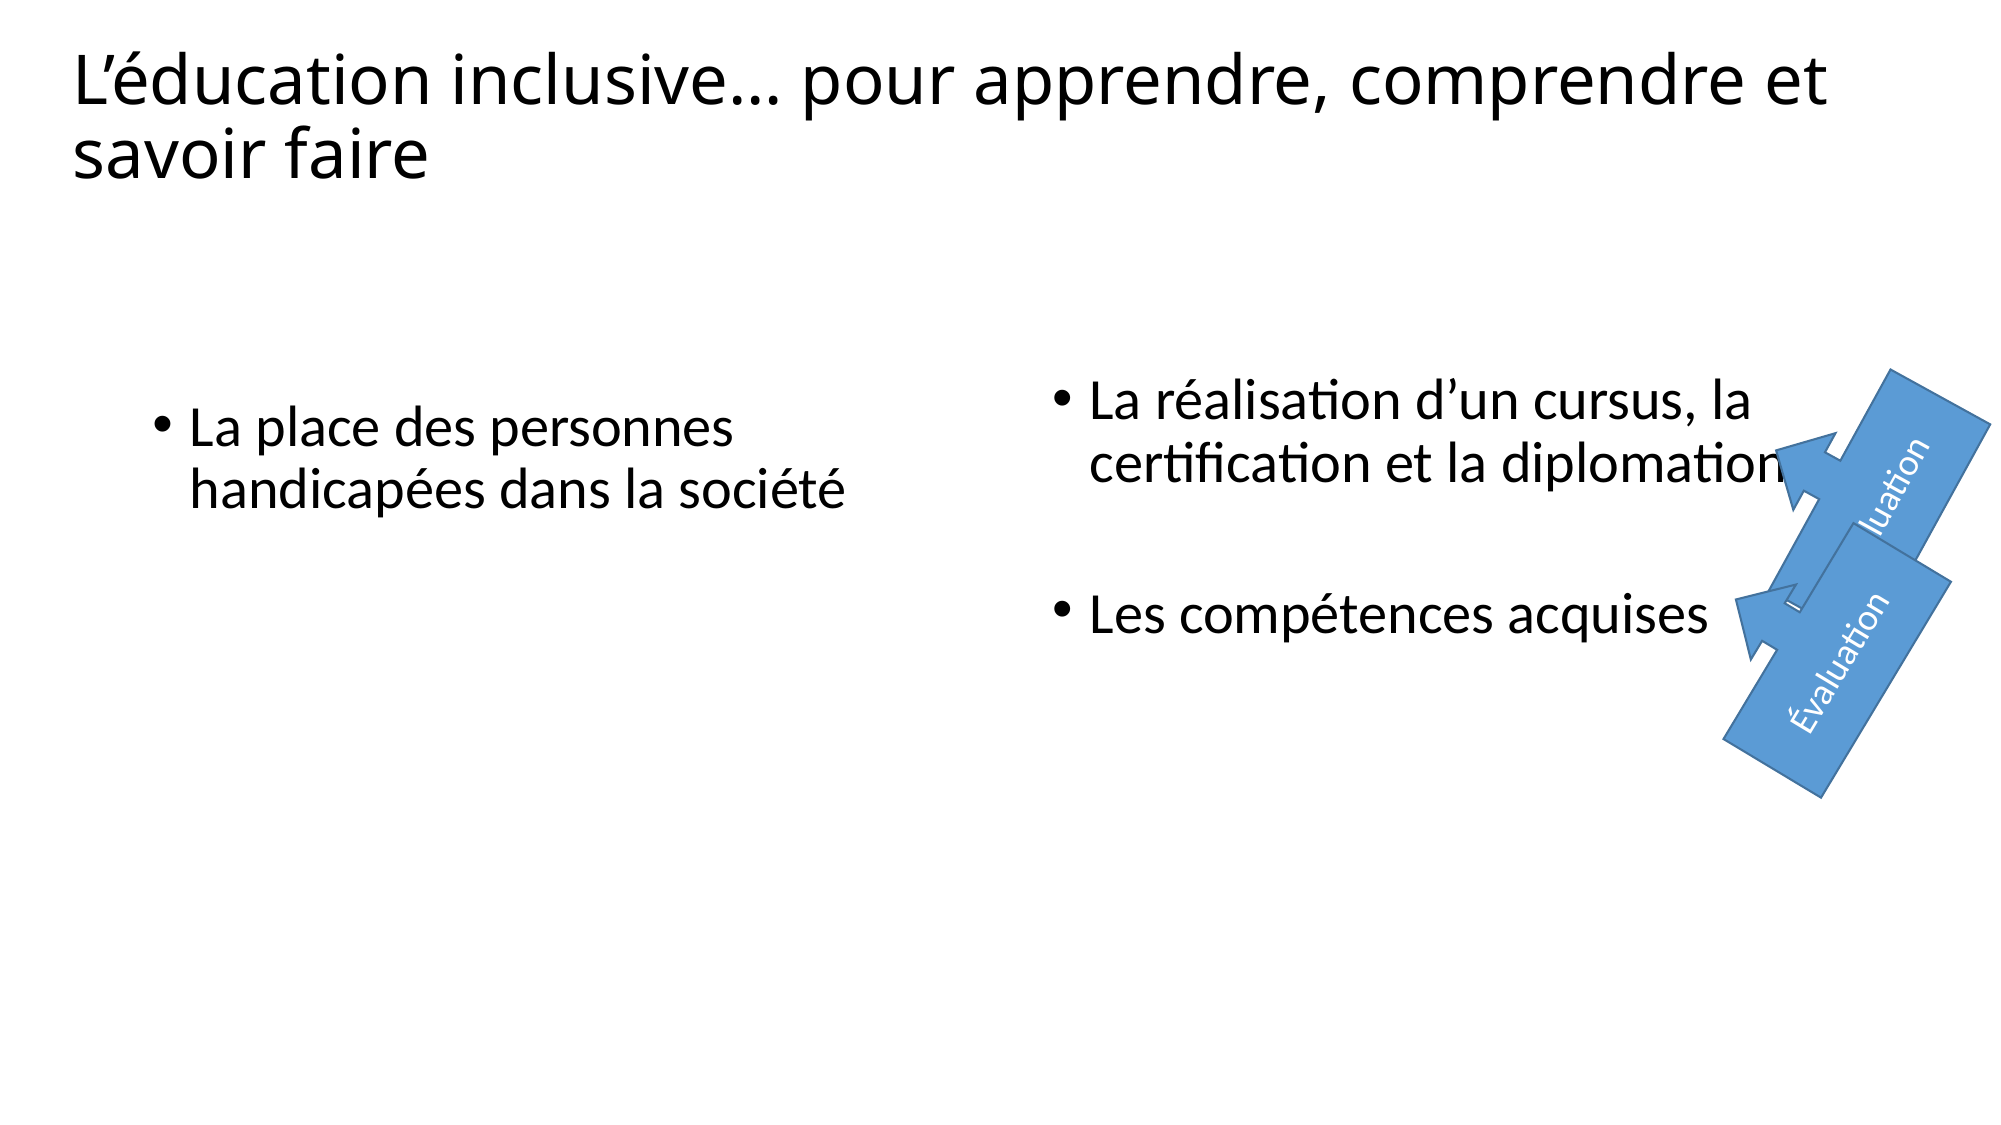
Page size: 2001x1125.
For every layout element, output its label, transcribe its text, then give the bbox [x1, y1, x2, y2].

text_box Évaluation [1768, 368, 1992, 609]
text_box Les compétences acquises [1037, 586, 1774, 668]
title L’éducation inclusive… pour apprendre, comprendre et savoir faire [57, 36, 1853, 202]
text_box Évaluation [1722, 521, 1953, 800]
text_box La réalisation d’un cursus, la certification et la diplomation [1037, 362, 1912, 458]
list La place des personnes handicapées dans la société [137, 388, 871, 531]
